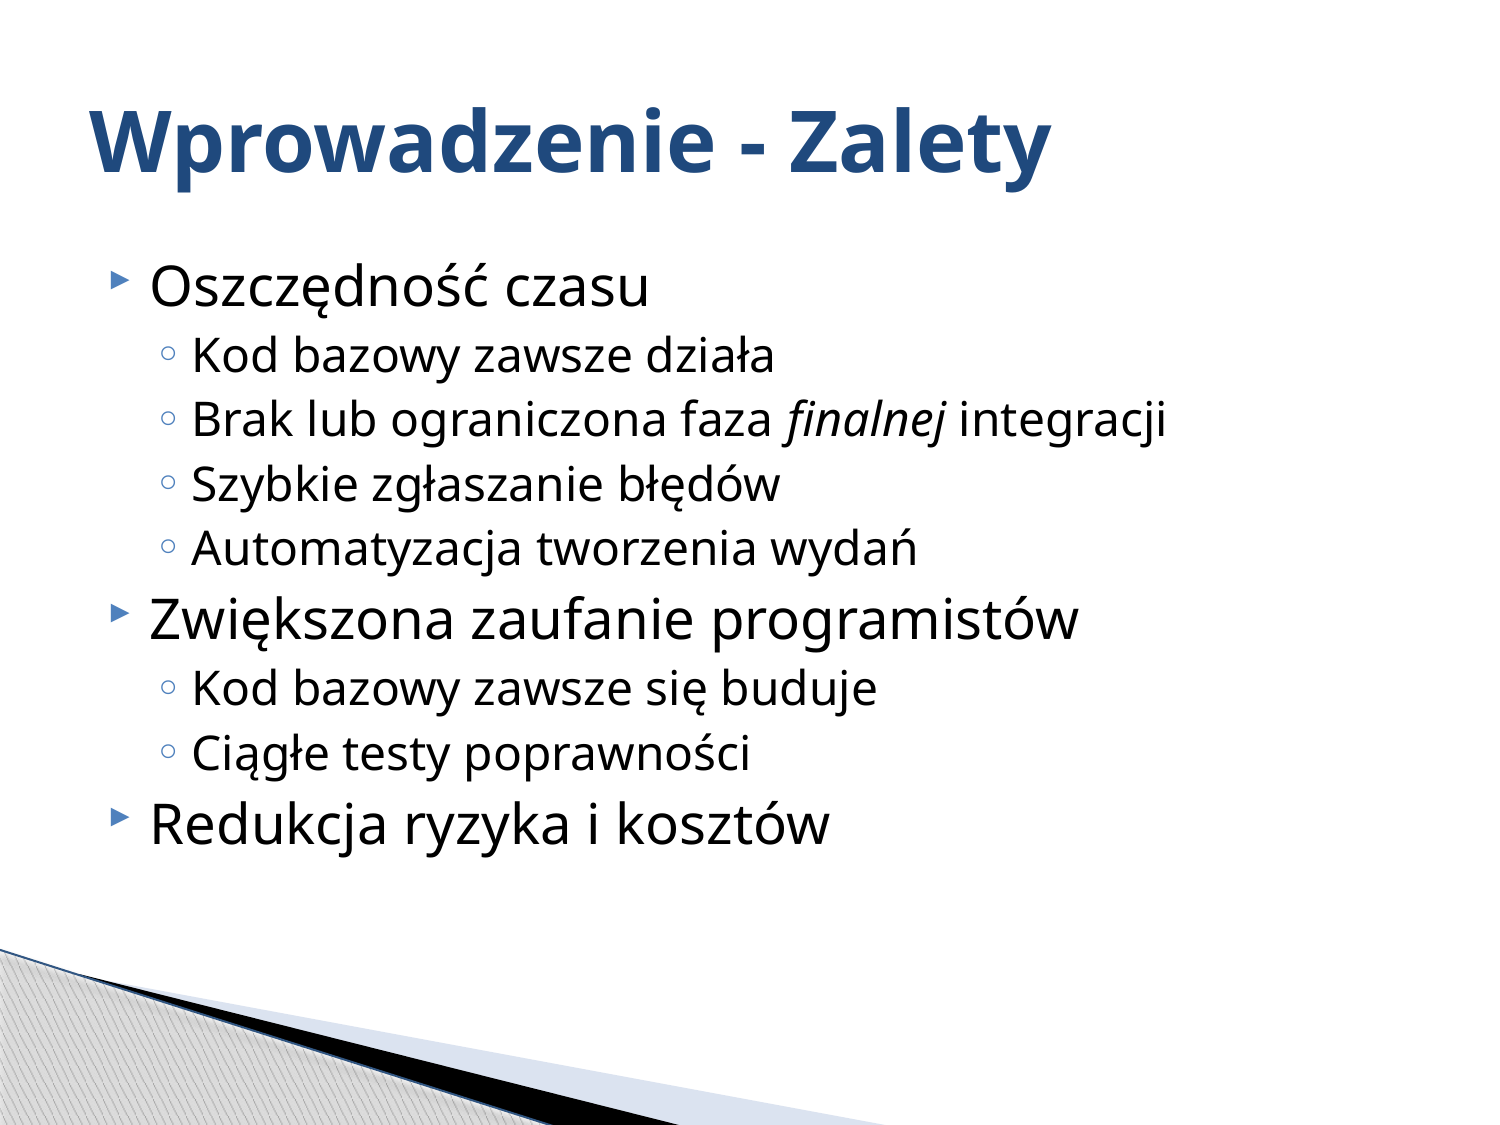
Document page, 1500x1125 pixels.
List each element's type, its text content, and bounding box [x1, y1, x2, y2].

title Wprowadzenie - Zalety [75, 45, 1425, 233]
list Oszczędność czasu Kod bazowy zawsze działa Brak lub ograniczona faza finalnej integracji Szybkie zgłaszanie błędów Automatyzacja tworzenia wydań Zwiększona zaufanie programistów Kod bazowy zawsze się buduje Ciągłe testy poprawności Redukcja ryzyka i kosztów [75, 243, 1425, 986]
